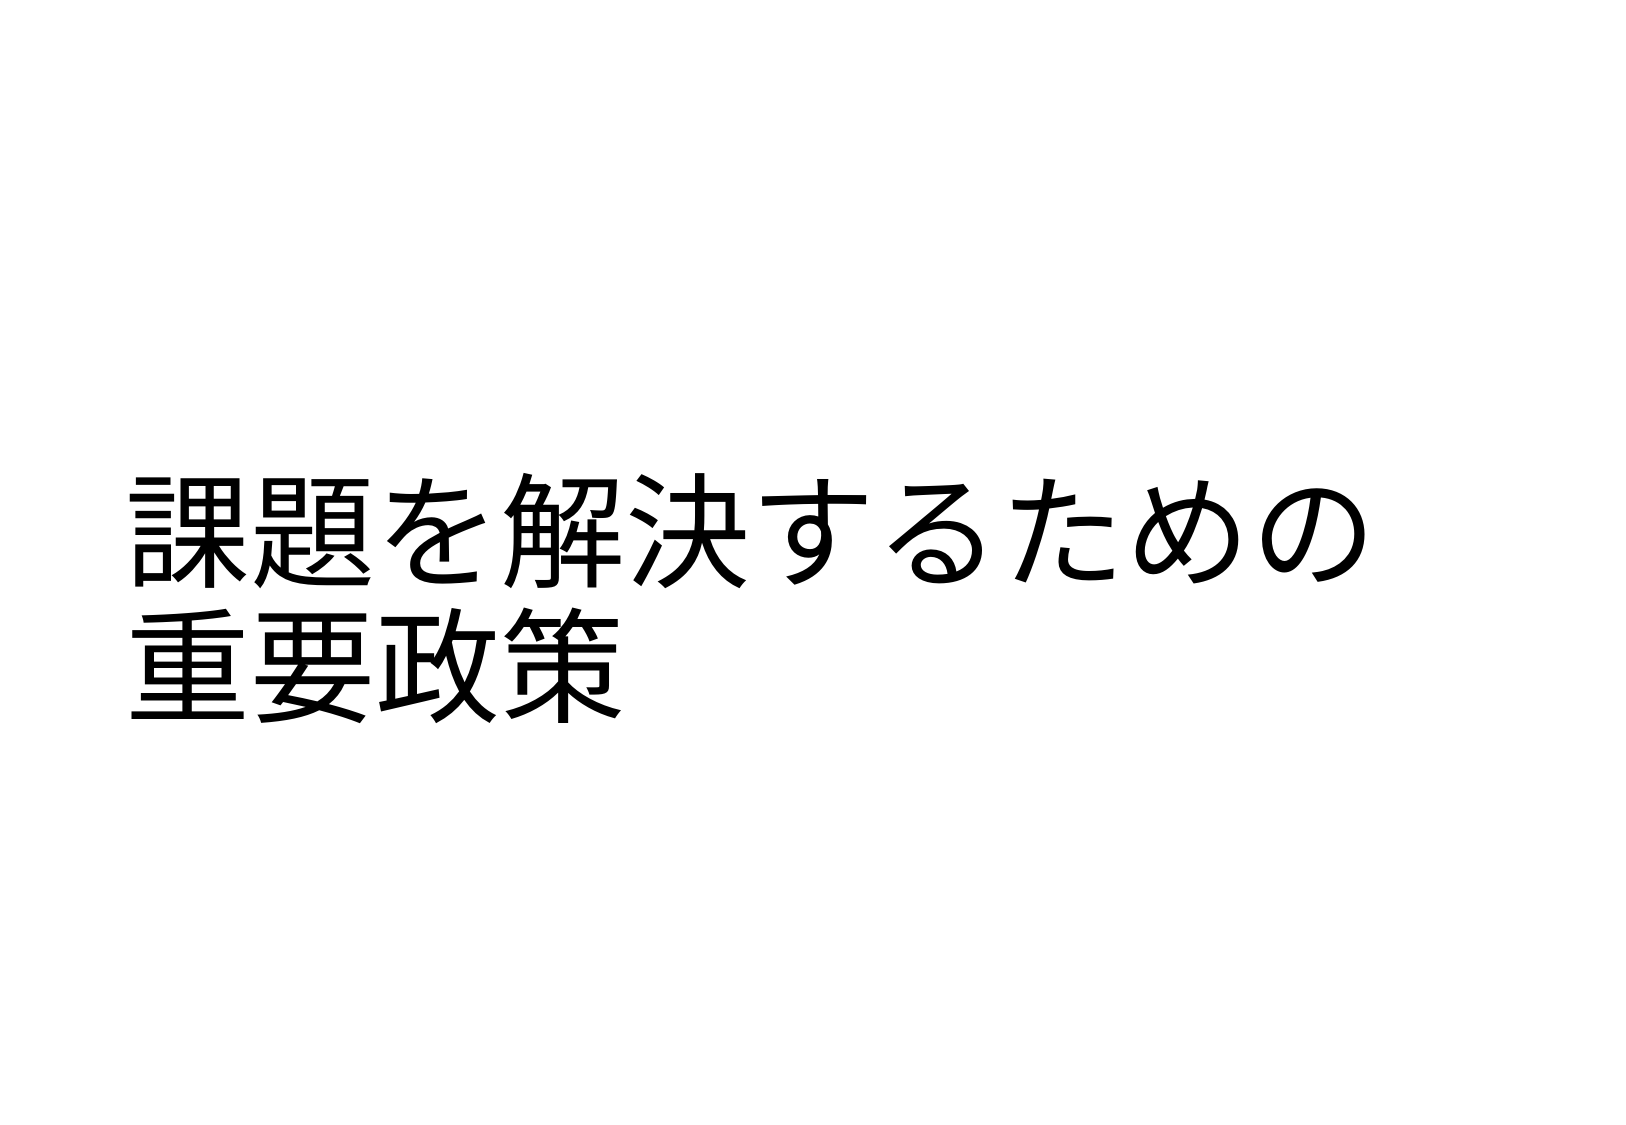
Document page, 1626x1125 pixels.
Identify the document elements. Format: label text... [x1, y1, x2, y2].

title 課題を解決するための重要政策 [110, 280, 1513, 749]
